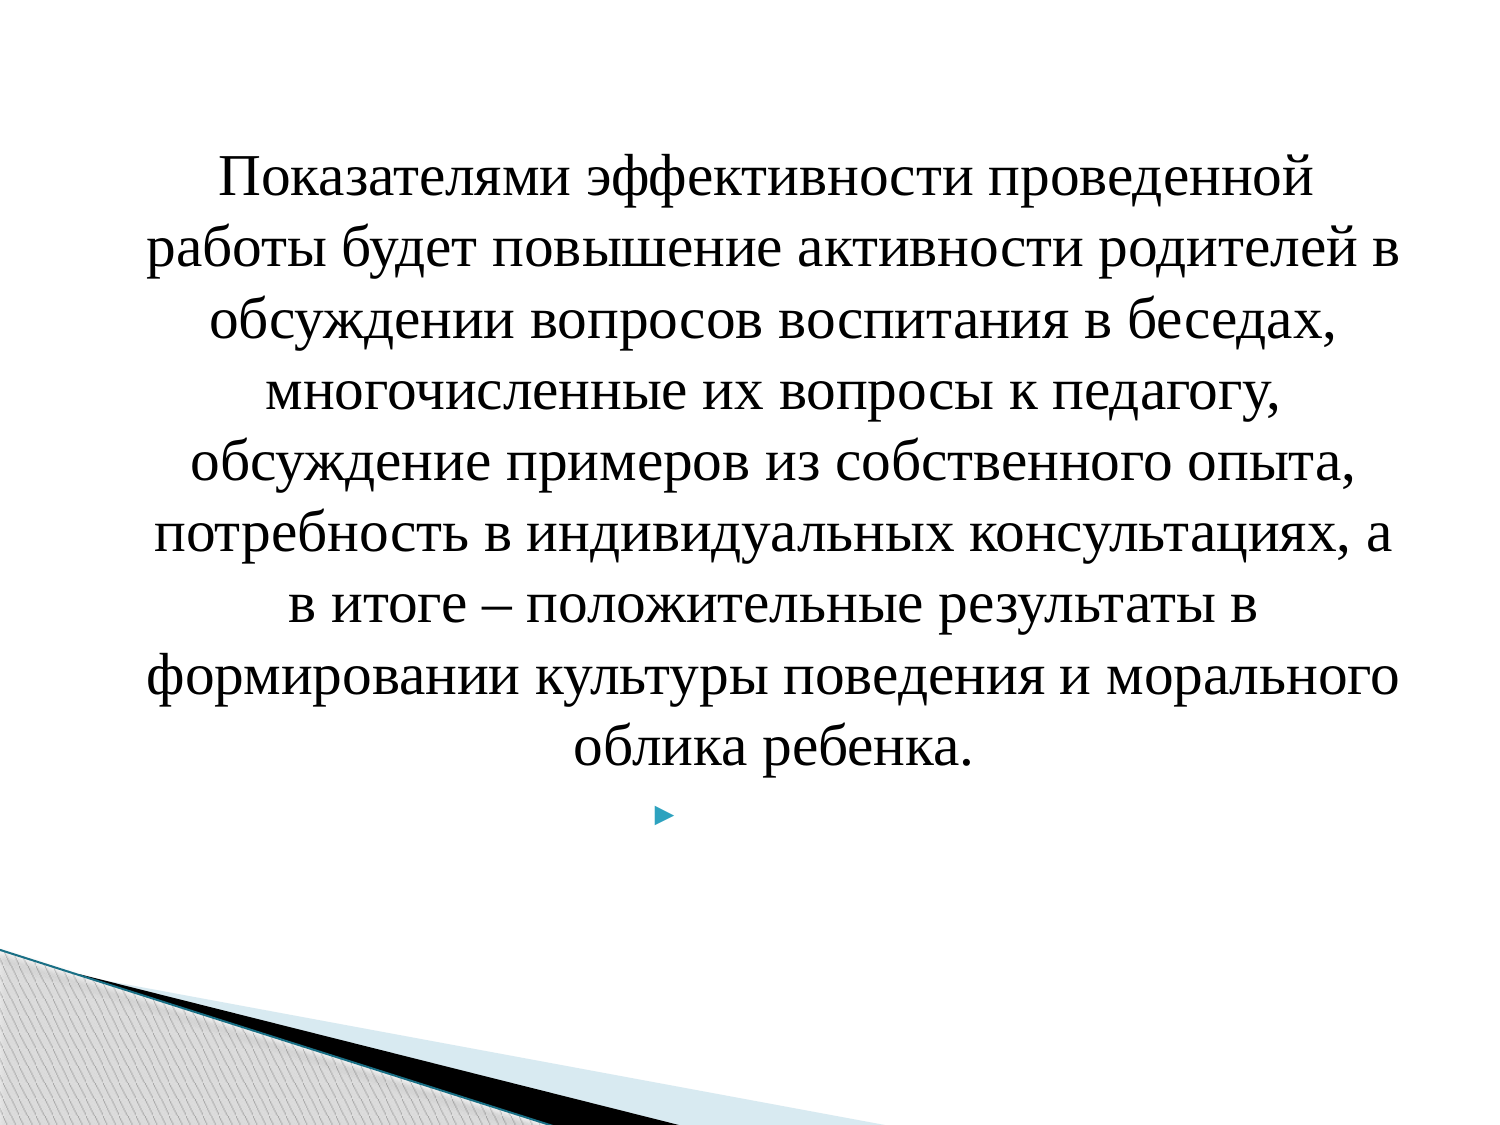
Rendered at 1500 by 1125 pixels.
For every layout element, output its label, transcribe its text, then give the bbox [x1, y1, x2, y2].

list Показателями эффективности проведенной работы будет повышение активности родителей в обсуждении вопросов воспитания в беседах, многочисленные их вопросы к педагогу, обсуждение примеров из собственного опыта, потребность в индивидуальных консультациях, а в итоге – положительные результаты в формировании культуры поведения и морального облика ребенка. [70, 128, 1421, 872]
